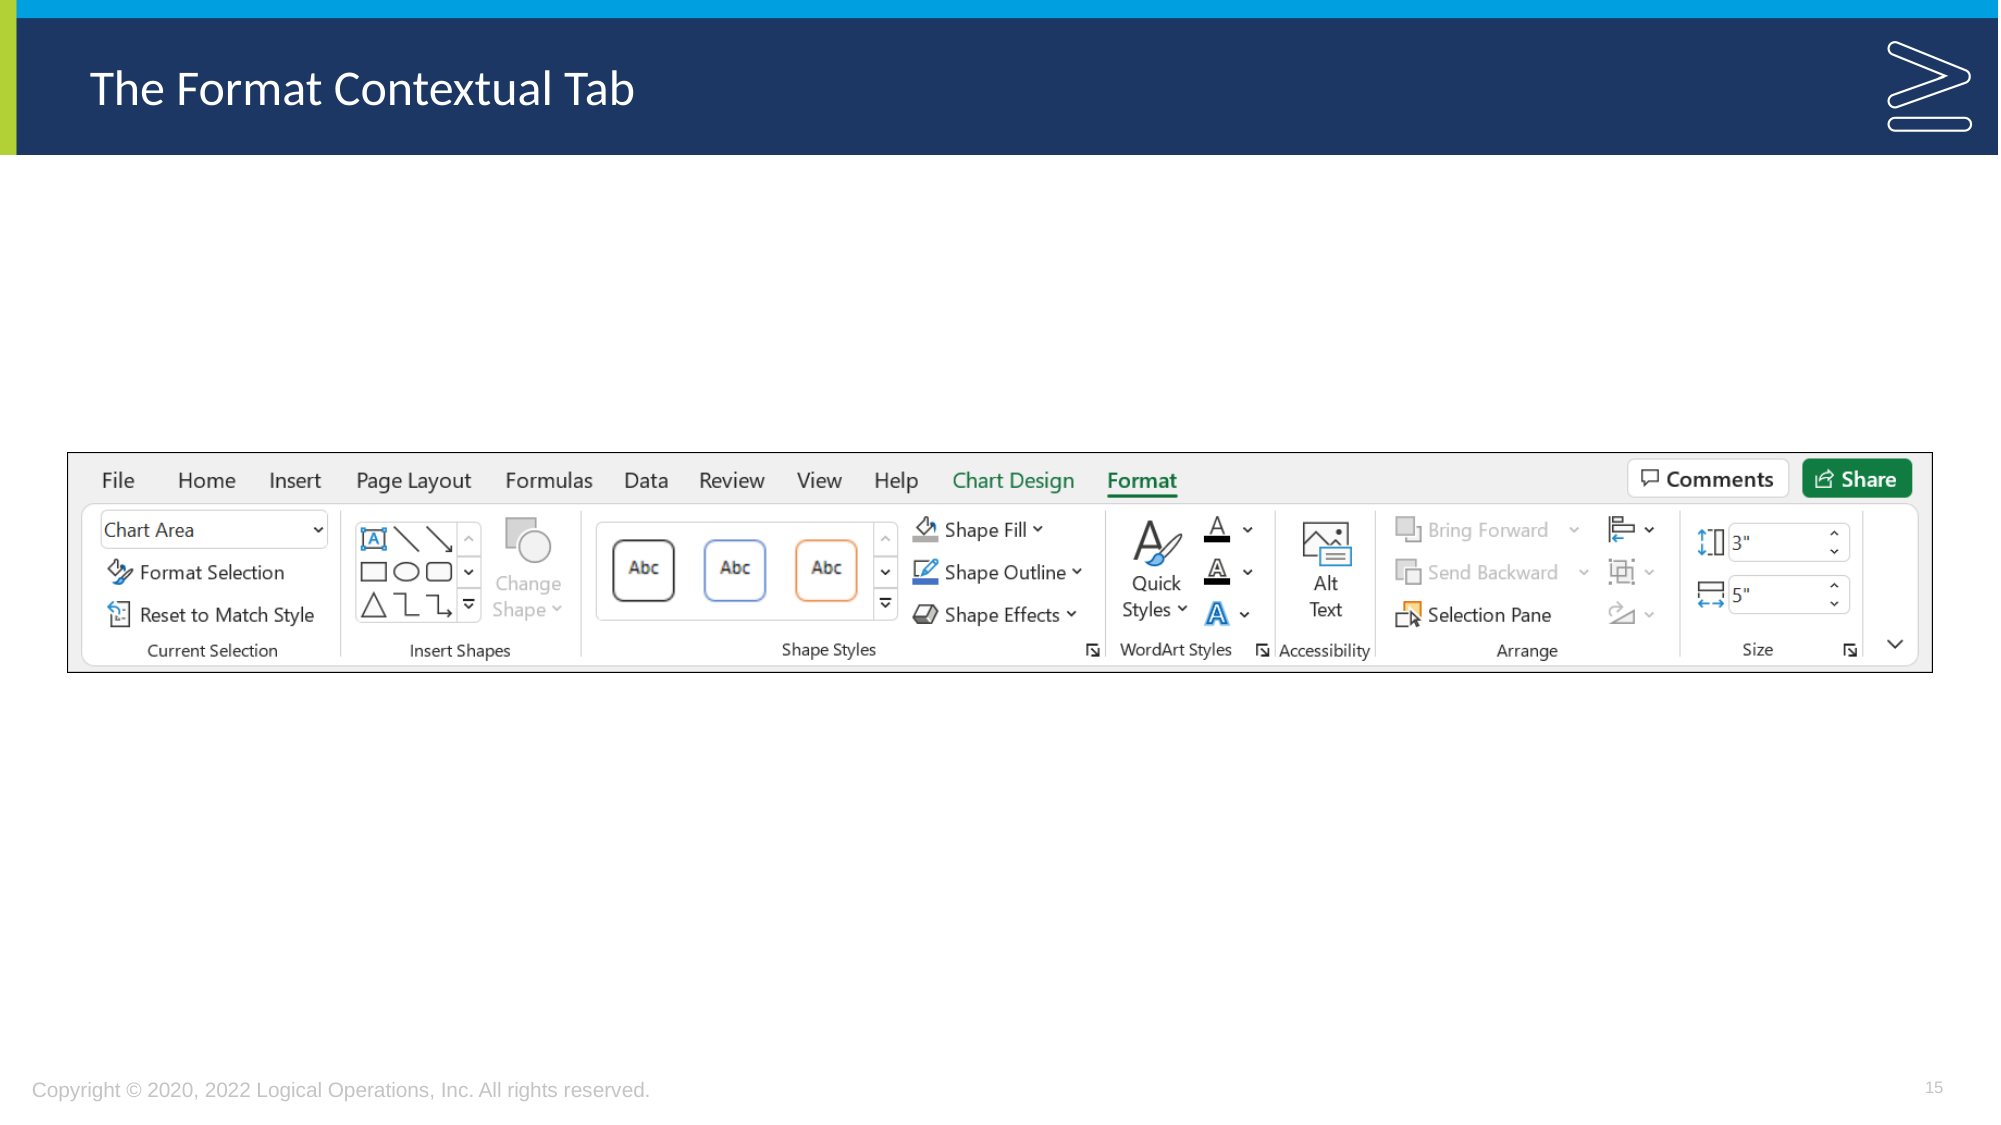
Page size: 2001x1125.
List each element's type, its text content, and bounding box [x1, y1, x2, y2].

picture [1850, 19, 1998, 155]
title The Format Contextual Tab [74, 16, 1850, 155]
picture [66, 451, 1934, 674]
picture [0, 0, 74, 155]
slide_number 15 [1491, 1057, 1959, 1118]
